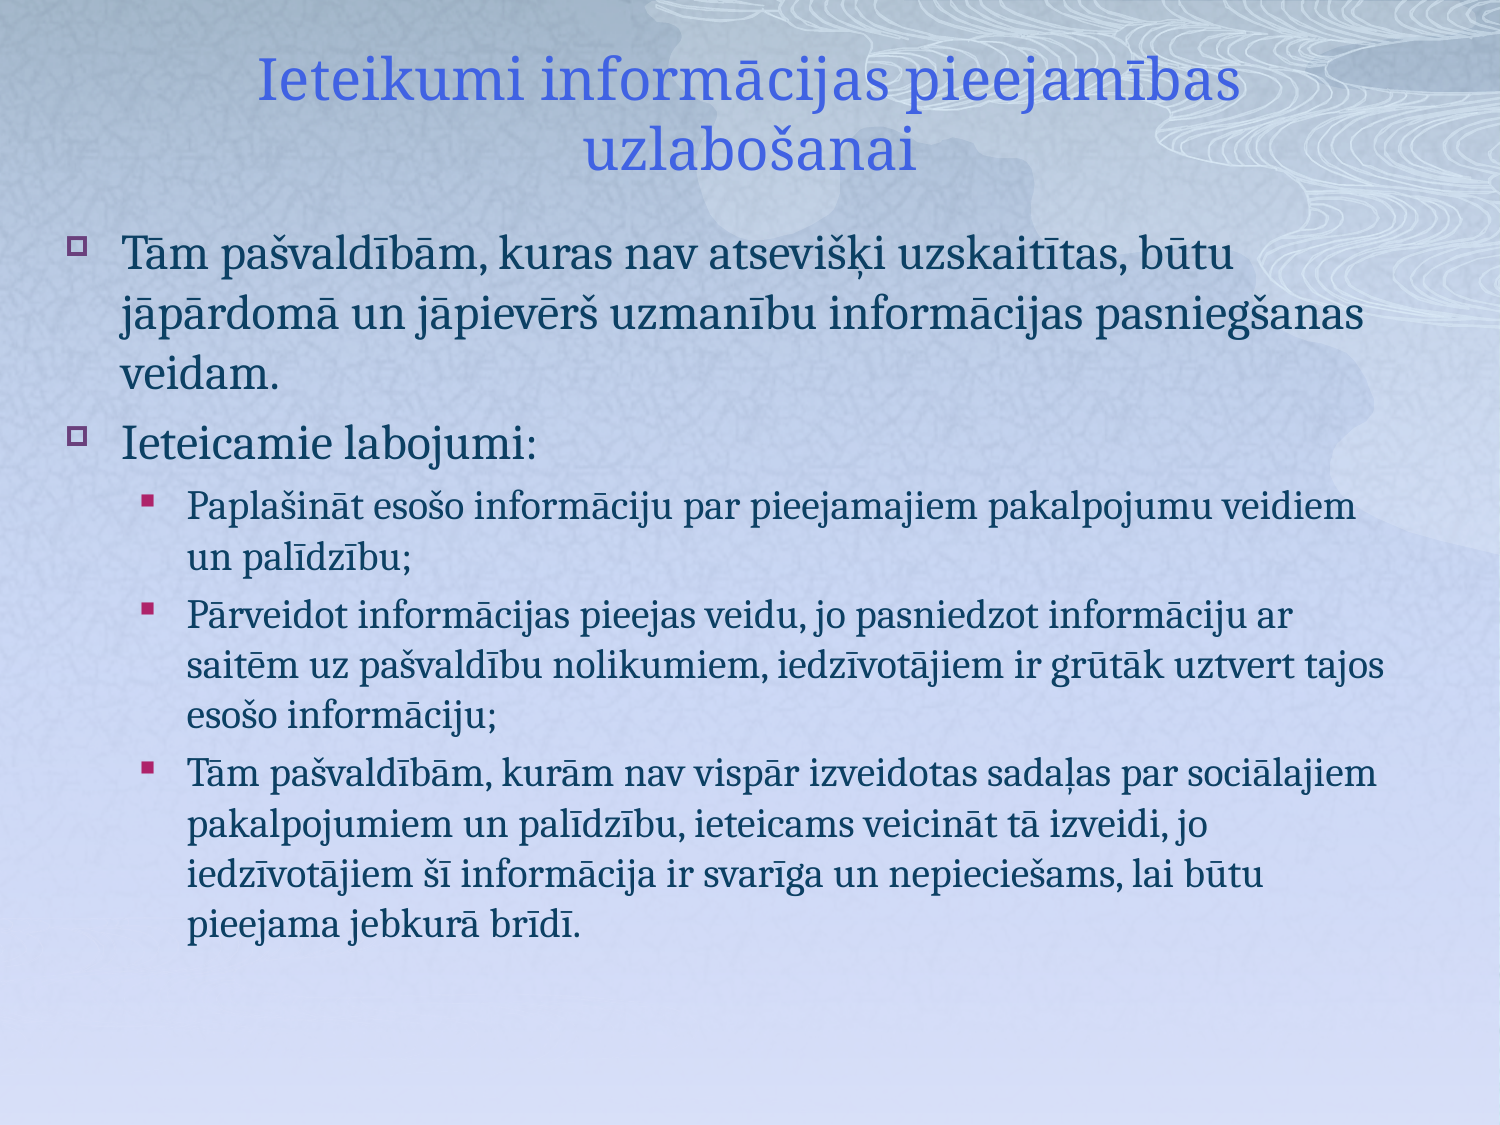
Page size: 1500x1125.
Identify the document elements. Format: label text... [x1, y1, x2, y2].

title Ieteikumi informācijas pieejamības uzlabošanai [75, 37, 1425, 188]
list Tām pašvaldībām, kuras nav atsevišķi uzskaitītas, būtu jāpārdomā un jāpievērš uzmanību informācijas pasniegšanas veidam. Ieteicamie labojumi: Paplašināt esošo informāciju par pieejamajiem pakalpojumu veidiem un palīdzību; Pārveidot informācijas pieejas veidu, jo pasniedzot informāciju ar saitēm uz pašvaldību nolikumiem, iedzīvotājiem ir grūtāk uztvert tajos esošo informāciju; Tām pašvaldībām, kurām nav vispār izveidotas sadaļas par sociālajiem pakalpojumiem un palīdzību, ieteicams veicināt tā izveidi, jo iedzīvotājiem šī informācija ir svarīga un nepieciešams, lai būtu pieejama jebkurā brīdī. [50, 212, 1404, 1025]
